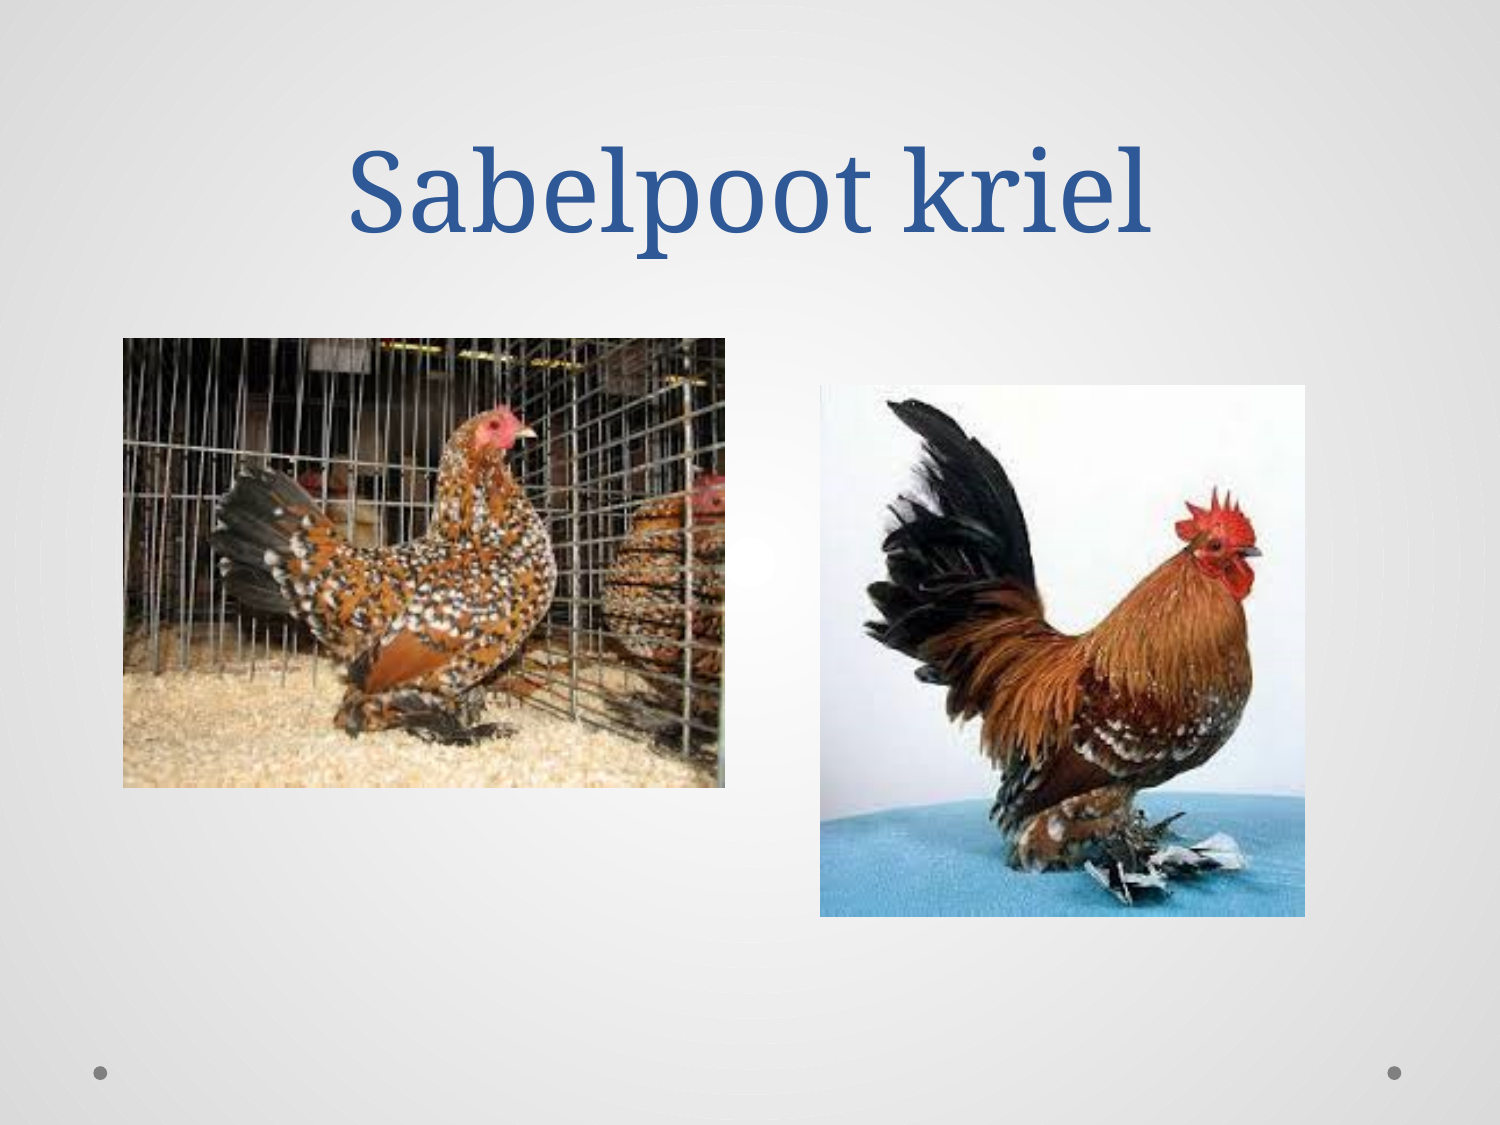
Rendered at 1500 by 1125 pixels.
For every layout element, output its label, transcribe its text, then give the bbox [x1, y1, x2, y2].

picture [820, 385, 1306, 918]
picture [123, 337, 725, 789]
title Sabelpoot kriel [75, 0, 1425, 263]
